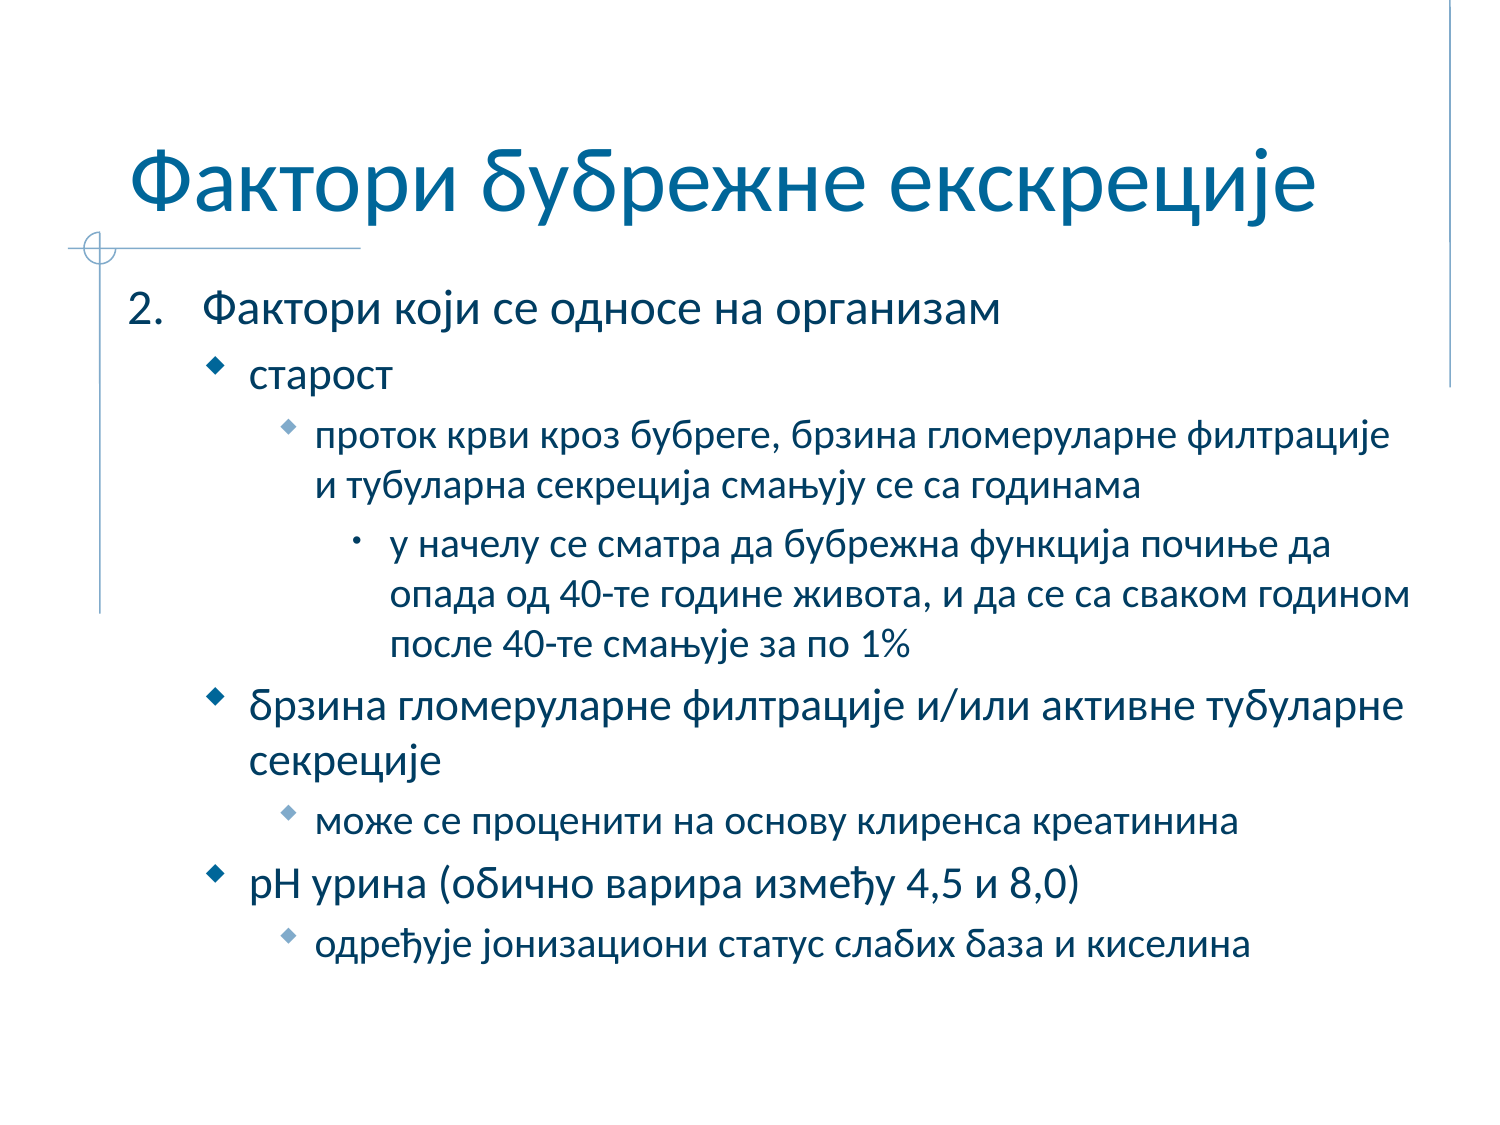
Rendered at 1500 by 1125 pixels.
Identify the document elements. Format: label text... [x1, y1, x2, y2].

list Фактори који се односе на организам старост проток крви кроз бубреге, брзина гломеруларне филтрације и тубуларна секреција смањују се са годинама у начелу се сматра да бубрежна функција почиње да опада од 40-те године живота, и да се са сваком годином после 40-те смањује за по 1% брзина гломеруларне филтрације и/или активне тубуларне секреције може се проценити на основу клиренса креатинина рН урина (обично варира између 4,5 и 8,0) одређује јонизациoни статус слабих база и киселина [111, 266, 1436, 1024]
title Фактори бубрежне екскреције [113, 49, 1436, 238]
